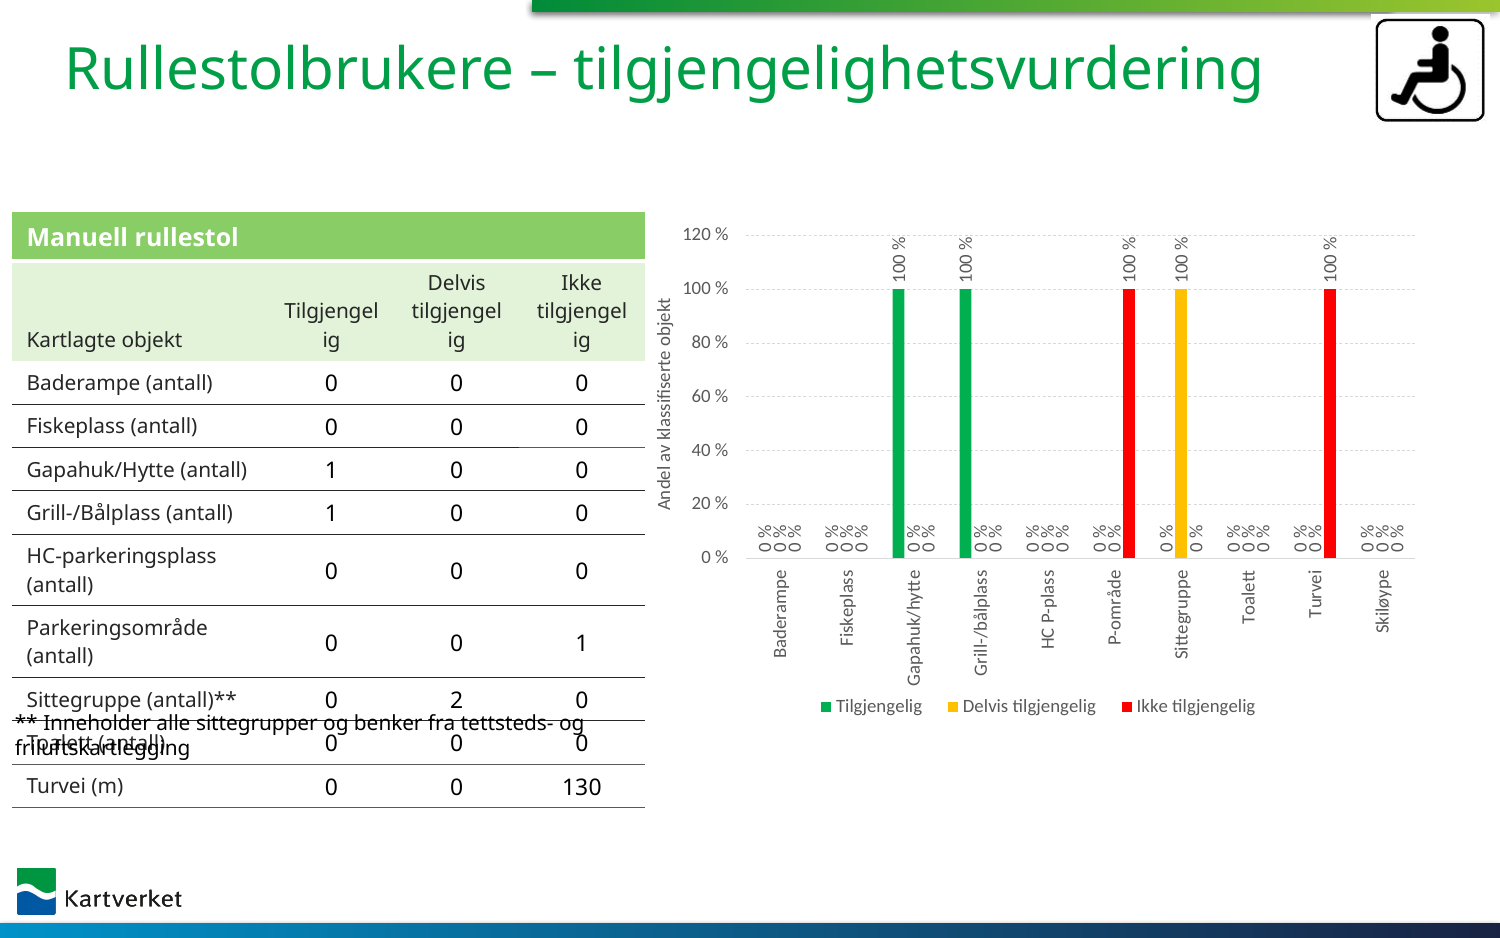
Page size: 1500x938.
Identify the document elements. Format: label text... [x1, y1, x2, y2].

table_cell 2 [394, 678, 519, 702]
table_cell Baderampe (antall) [12, 361, 269, 404]
table_cell 0 [519, 678, 638, 702]
picture [1371, 13, 1491, 127]
table_cell Fiskeplass (antall) [12, 405, 269, 447]
table_cell 1 [269, 491, 394, 534]
table_cell 0 [394, 606, 519, 677]
table_cell 1 [269, 448, 394, 490]
table_cell 0 [394, 535, 519, 605]
table_cell 0 [269, 535, 394, 605]
table_cell Kartlagte objekt [12, 263, 269, 361]
table_cell 0 [269, 606, 394, 677]
table_cell 0 [519, 361, 638, 404]
table_cell 0 [269, 768, 394, 807]
table_cell Delvis tilgjengelig [394, 263, 519, 361]
table_cell Grill-/Bålplass (antall) [12, 491, 269, 534]
table_cell Parkeringsområde (antall) [12, 606, 269, 677]
table_cell 0 [519, 535, 638, 605]
table_cell 0 [269, 361, 394, 404]
text_box Rullestolbrukere – tilgjengelighetsvurdering [49, 12, 1372, 109]
text_box ** Inneholder alle sittegrupper og benker fra tettsteds- og friluftskartlegging [0, 702, 745, 768]
table_cell 1 [519, 606, 638, 677]
table_cell Tilgjengelig [269, 263, 394, 361]
table_header Manuell rullestol [12, 212, 645, 259]
table_cell 0 [394, 768, 519, 807]
table_cell 0 [269, 678, 394, 702]
table_cell Sittegruppe (antall)** [12, 678, 269, 702]
table_cell 0 [394, 448, 519, 490]
table_cell 130 [519, 768, 645, 807]
picture [643, 218, 1427, 728]
table_cell 0 [394, 491, 519, 534]
table_cell 0 [519, 405, 638, 447]
table_cell 0 [269, 405, 394, 447]
table_cell Turvei (m) [12, 768, 269, 807]
table_cell Gapahuk/Hytte (antall) [12, 448, 269, 490]
table_cell HC-parkeringsplass (antall) [12, 535, 269, 605]
table_cell 0 [519, 491, 638, 534]
table_cell 0 [394, 361, 519, 404]
table_cell Ikke tilgjengelig [519, 263, 638, 361]
table_cell 0 [519, 448, 638, 490]
table_cell 0 [394, 405, 519, 447]
